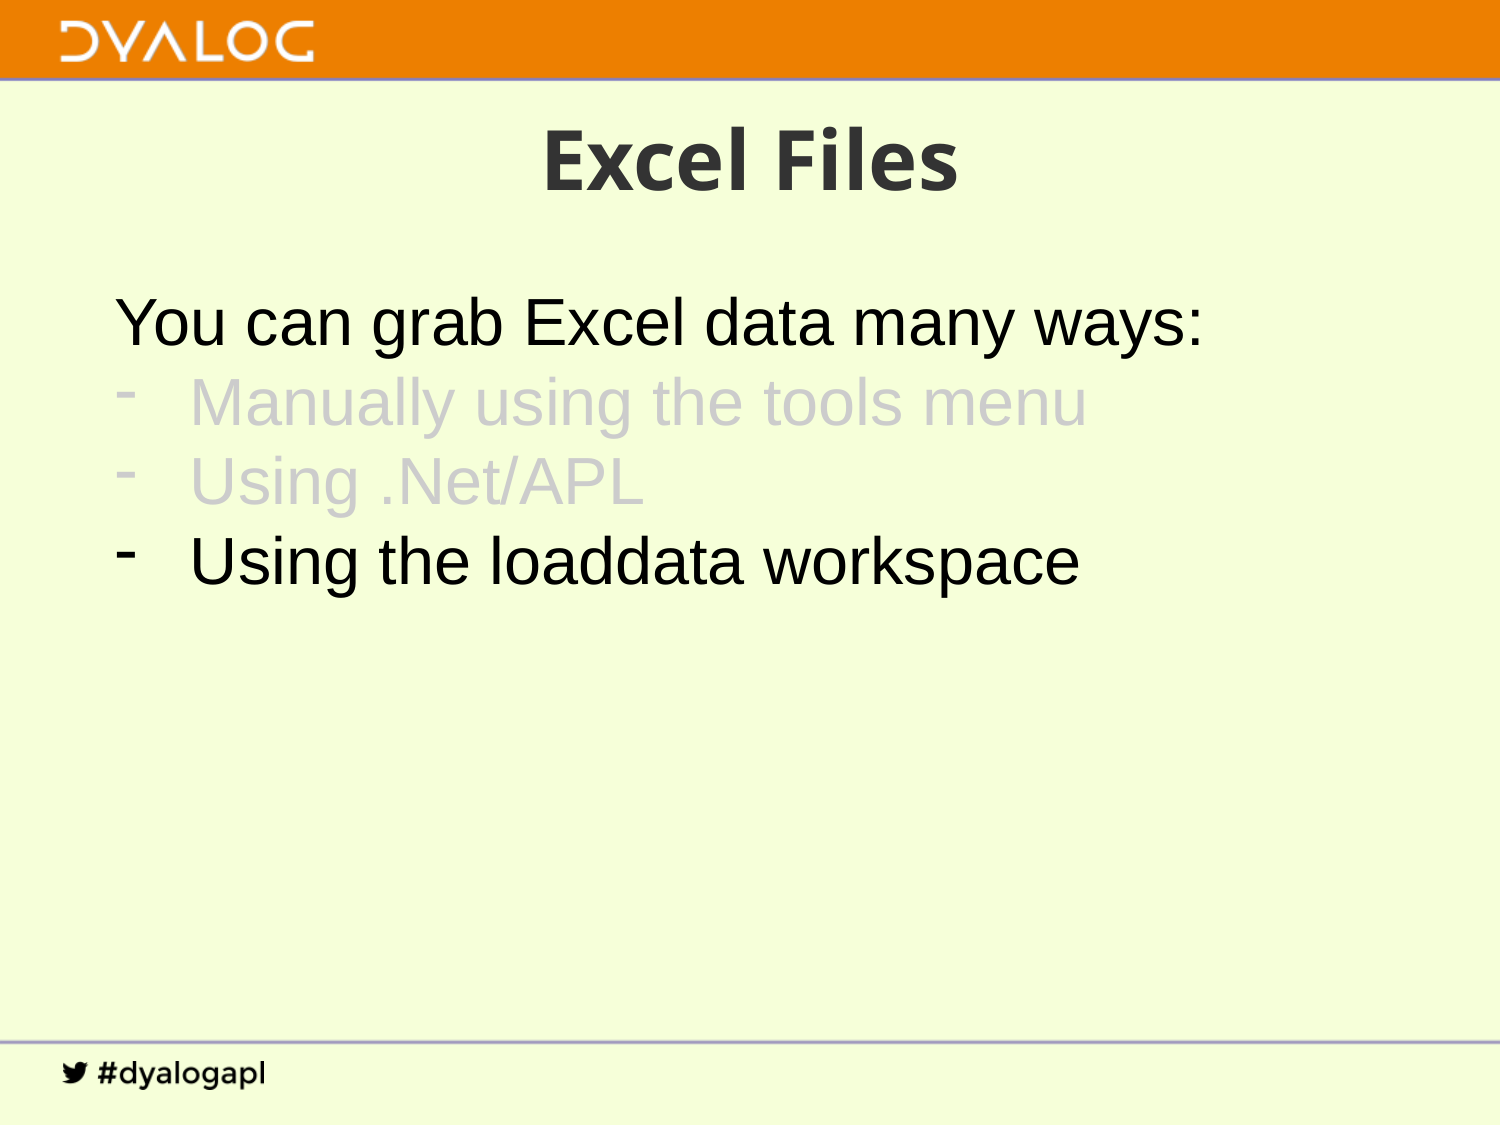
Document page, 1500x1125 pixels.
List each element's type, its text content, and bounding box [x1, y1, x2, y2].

picture [0, 0, 1500, 1125]
subtitle You can grab Excel data many ways: Manually using the tools menu Using .Net/APL Using the loaddata workspace [100, 270, 1412, 906]
title Excel Files [112, 99, 1388, 268]
